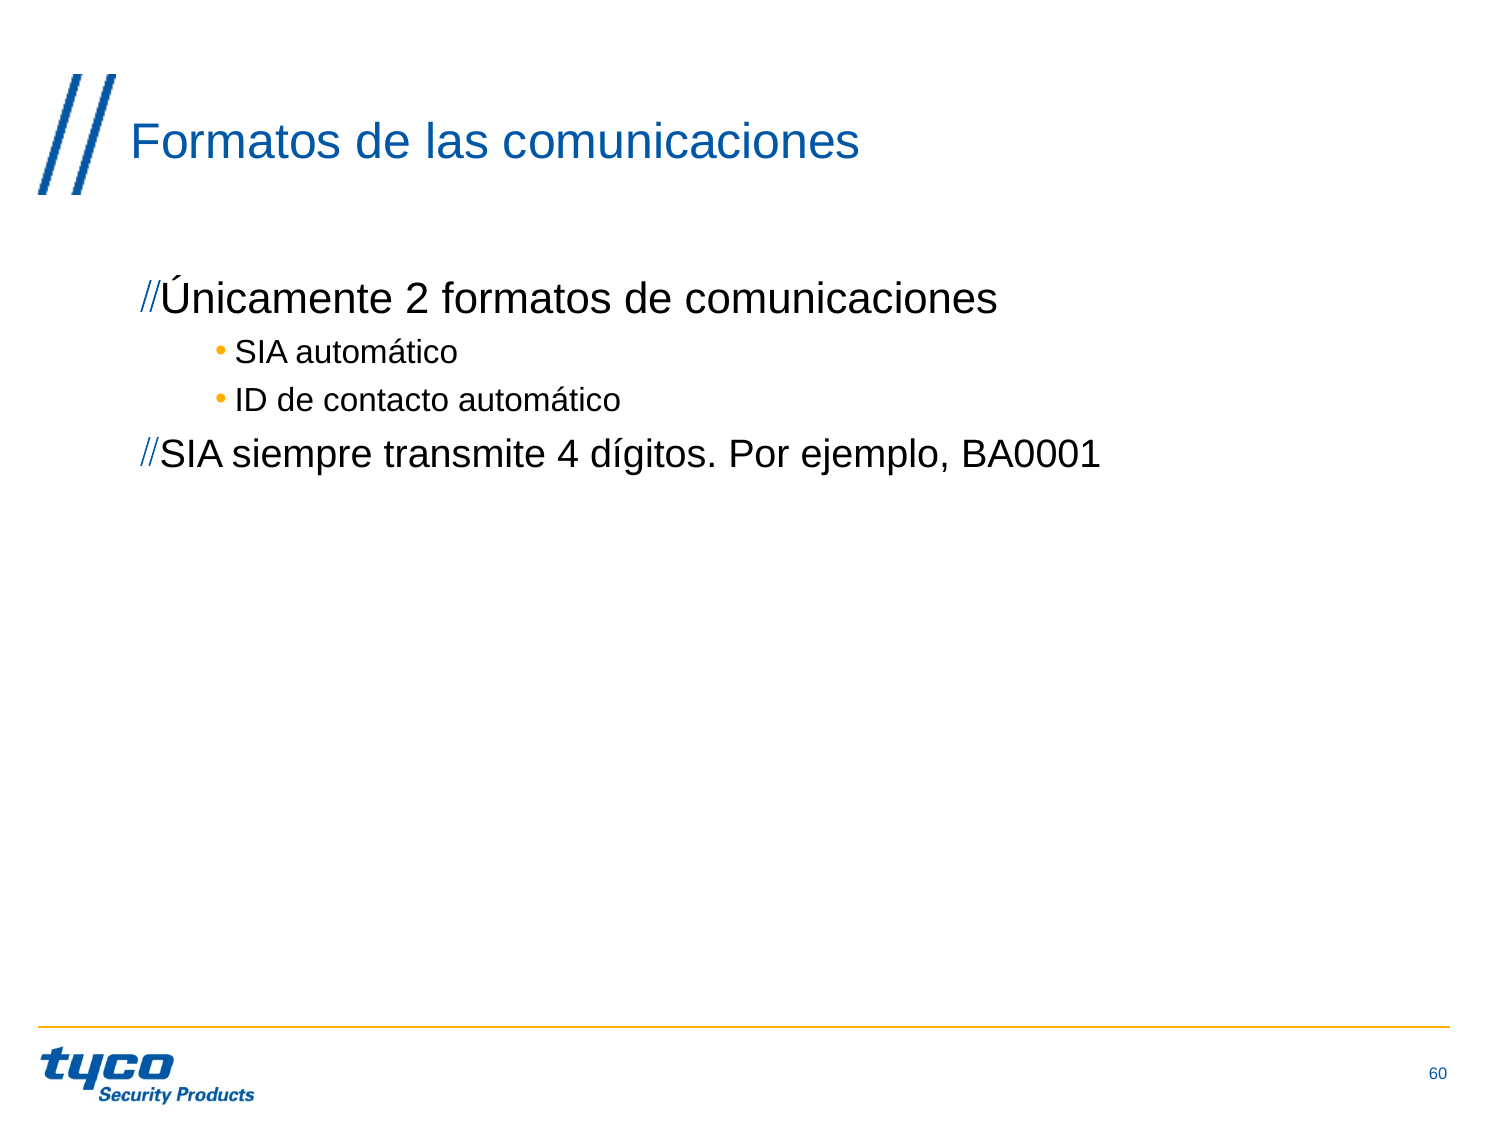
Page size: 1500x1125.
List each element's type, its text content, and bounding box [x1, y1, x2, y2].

picture [34, 1040, 260, 1107]
list Únicamente 2 formatos de comunicaciones SIA automático ID de contacto automático SIA siempre transmite 4 dígitos. Por ejemplo, BA0001 [124, 262, 1426, 976]
picture [37, 74, 115, 195]
slide_number 60 [1387, 1042, 1463, 1103]
title Formatos de las comunicaciones [115, 44, 1426, 233]
picture [140, 280, 171, 312]
text_box [97, 1061, 228, 1091]
picture [140, 437, 168, 466]
